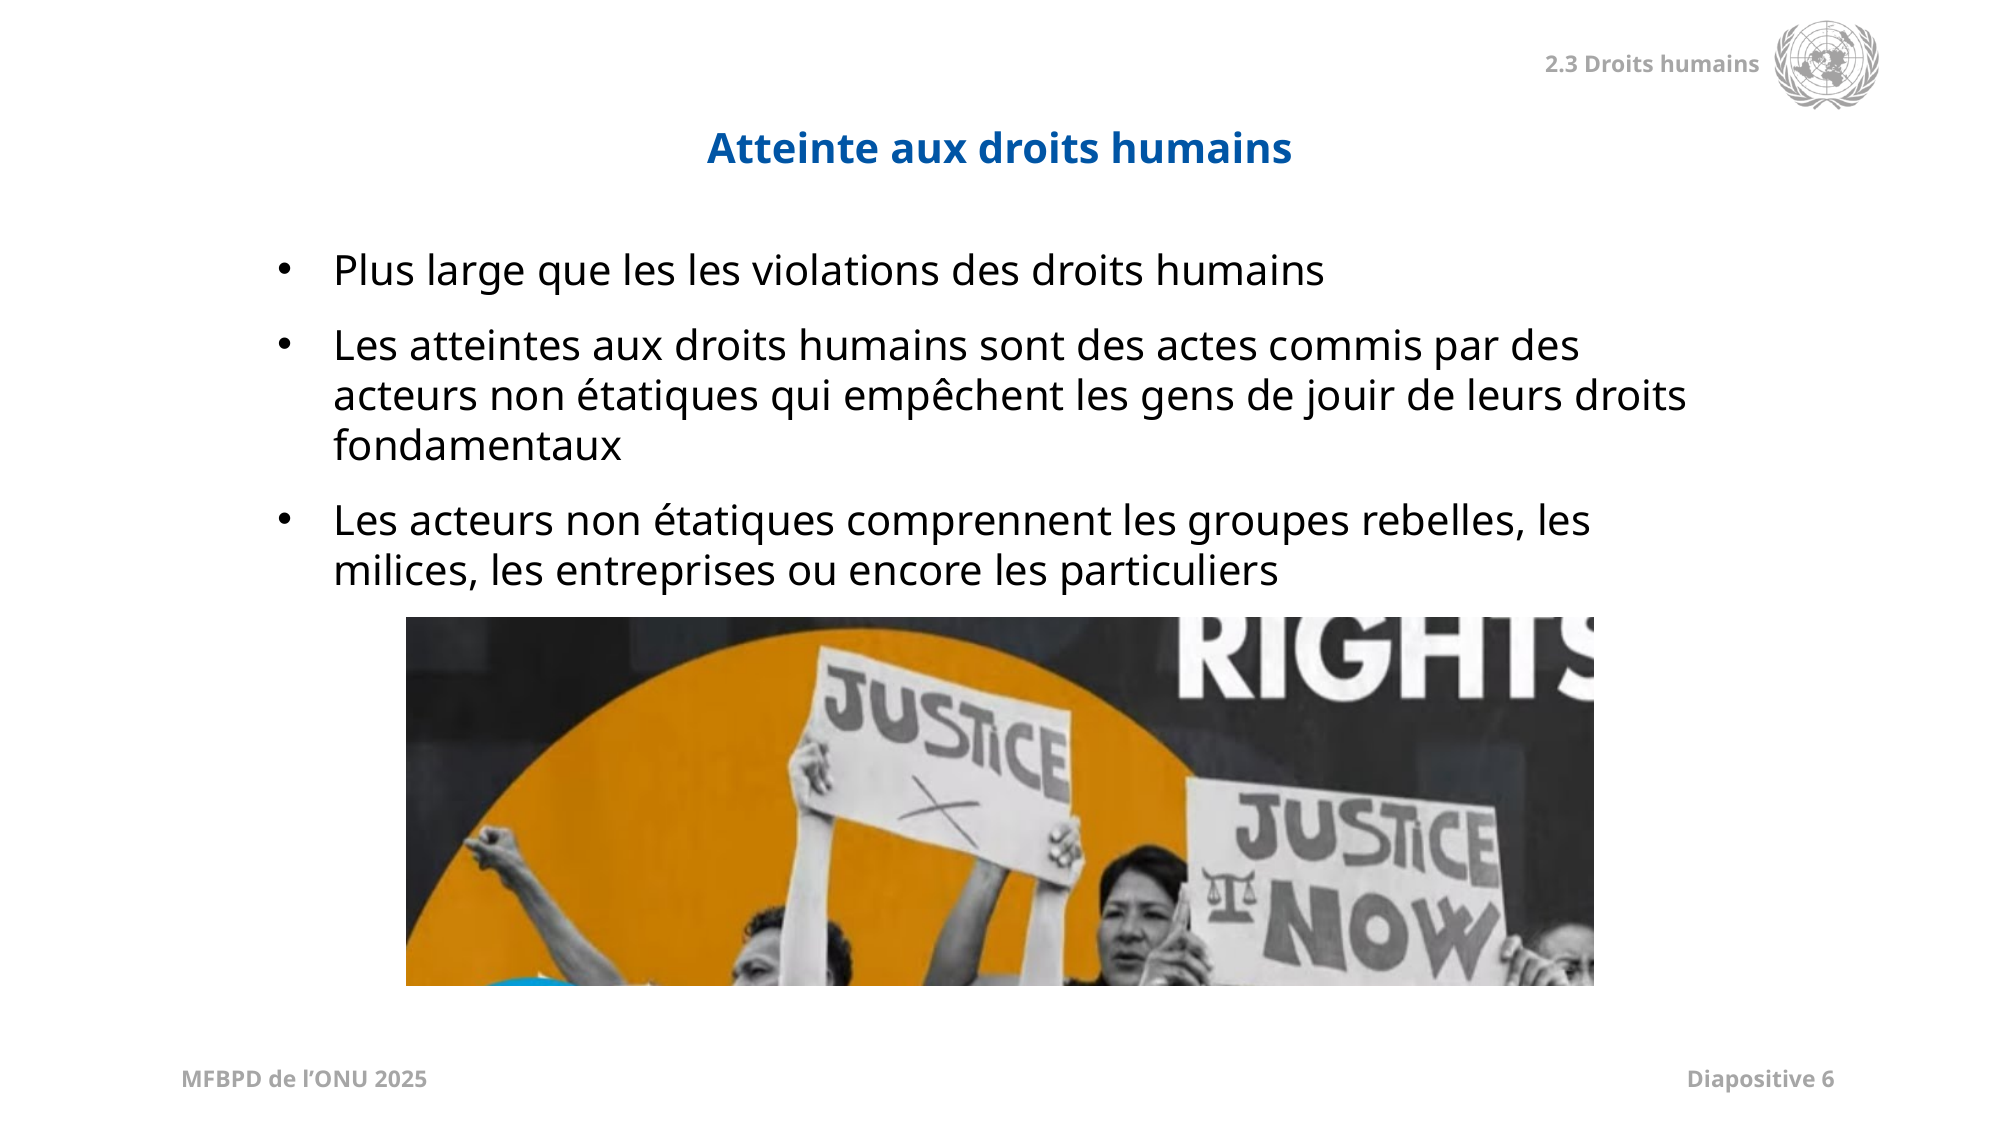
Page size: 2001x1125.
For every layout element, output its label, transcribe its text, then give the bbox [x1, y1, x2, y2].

text_box Atteinte aux droits humains [204, 114, 1796, 180]
text_box Plus large que les les violations des droits humains Les atteintes aux droits humains sont des actes commis par des acteurs non étatiques qui empêchent les gens de jouir de leurs droits fondamentaux Les acteurs non étatiques comprennent les groupes rebelles, les milices, les entreprises ou encore les particuliers [262, 235, 1739, 752]
picture [406, 617, 1594, 986]
